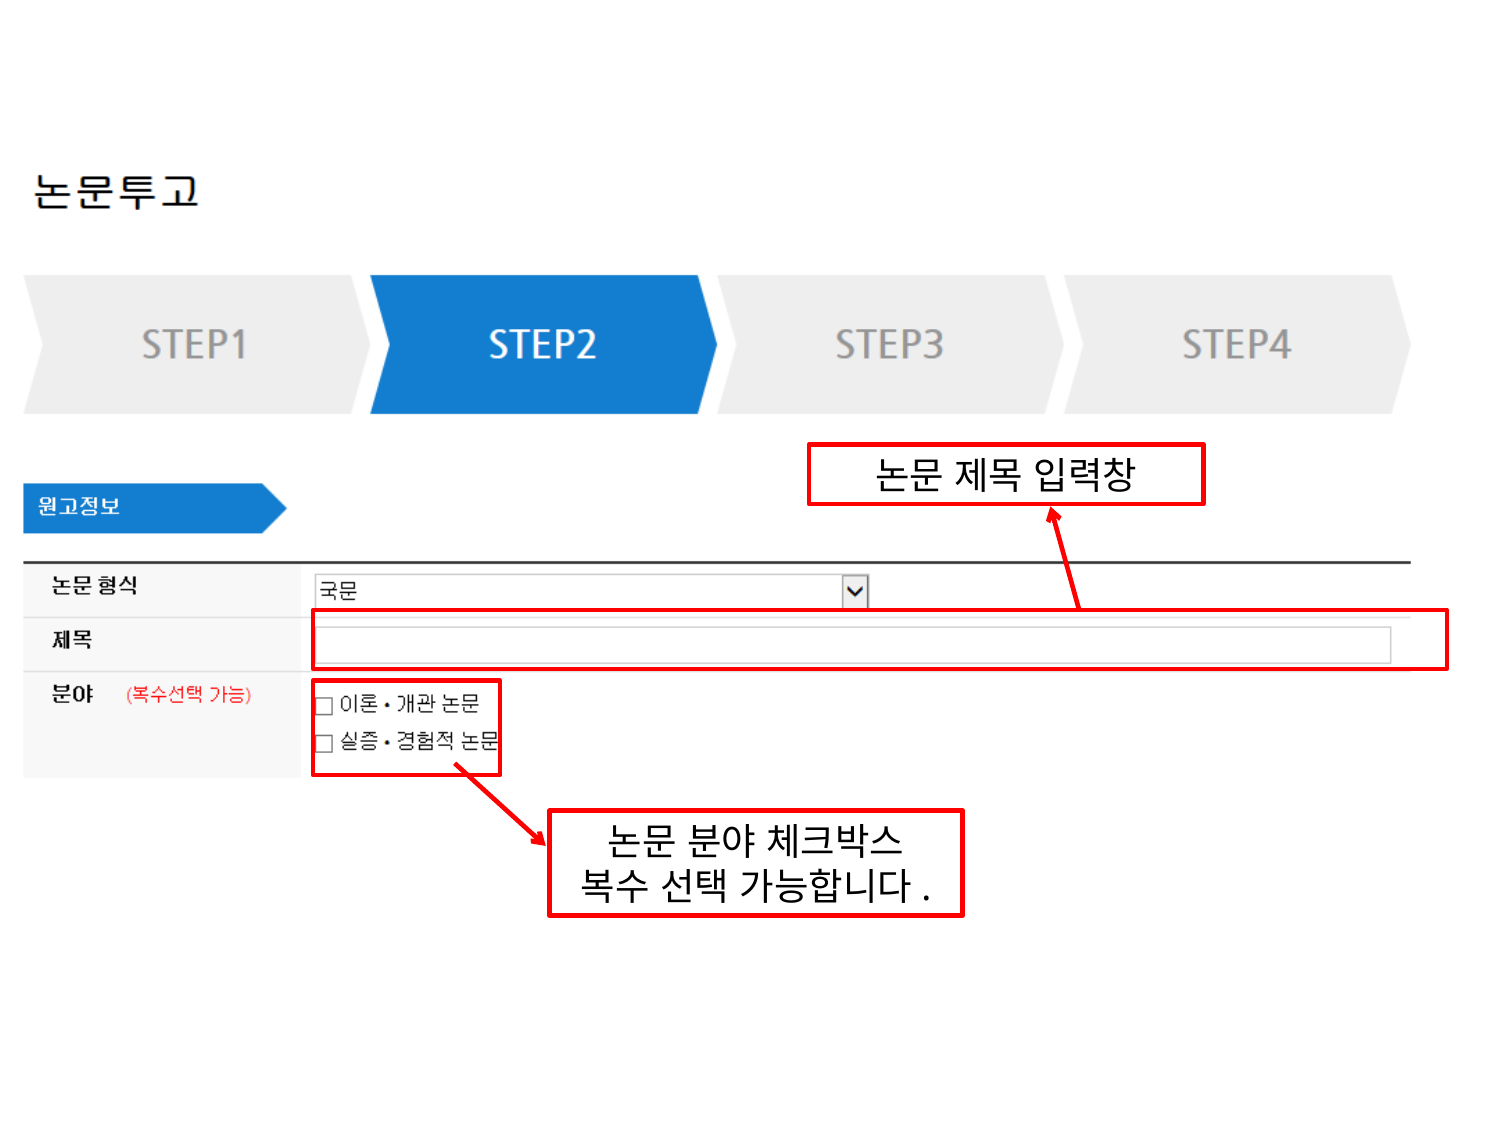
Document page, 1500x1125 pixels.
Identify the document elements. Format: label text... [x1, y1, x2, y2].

text_box 논문 분야 체크박스 복수 선택 가능합니다. [549, 810, 963, 916]
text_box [454, 762, 546, 847]
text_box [1050, 506, 1080, 610]
text_box [1440, 608, 1449, 671]
picture [0, 160, 1436, 779]
